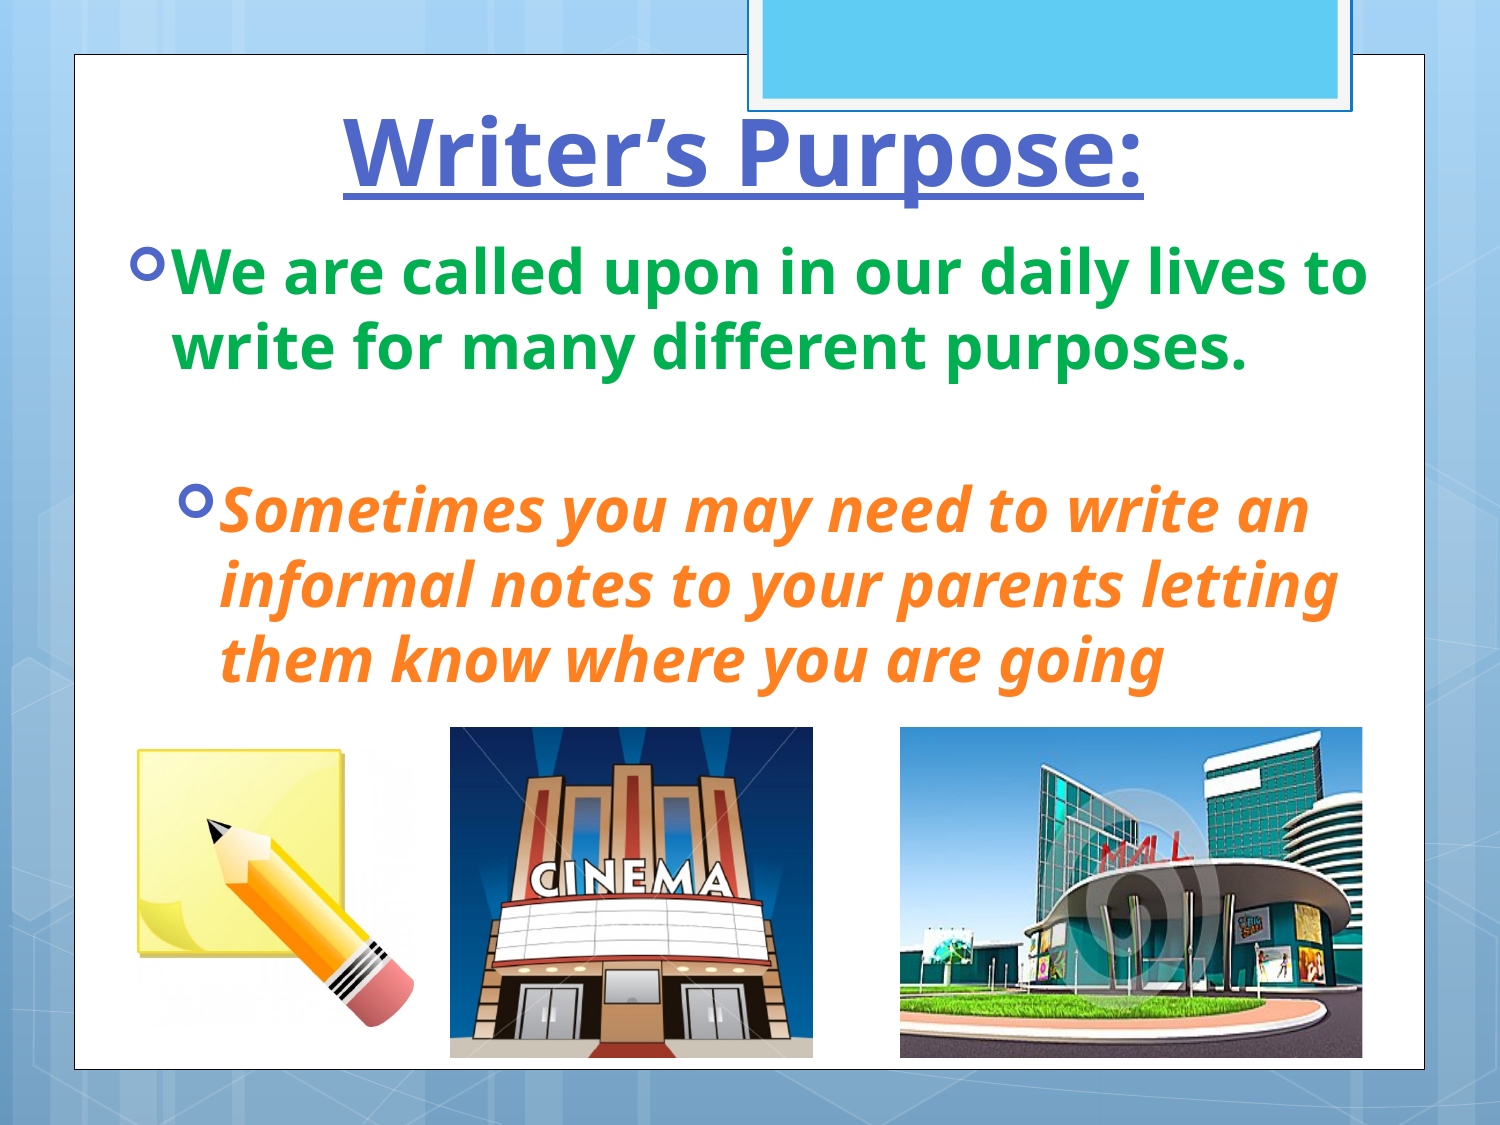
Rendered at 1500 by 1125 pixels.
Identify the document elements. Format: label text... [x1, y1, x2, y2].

list We are called upon in our daily lives to write for many different purposes. Sometimes you may need to write an informal notes to your parents letting them know where you are going [99, 224, 1425, 801]
picture [137, 749, 415, 1027]
picture [899, 726, 1363, 1058]
picture [449, 726, 813, 1058]
title Writer’s Purpose: [62, 24, 1425, 213]
